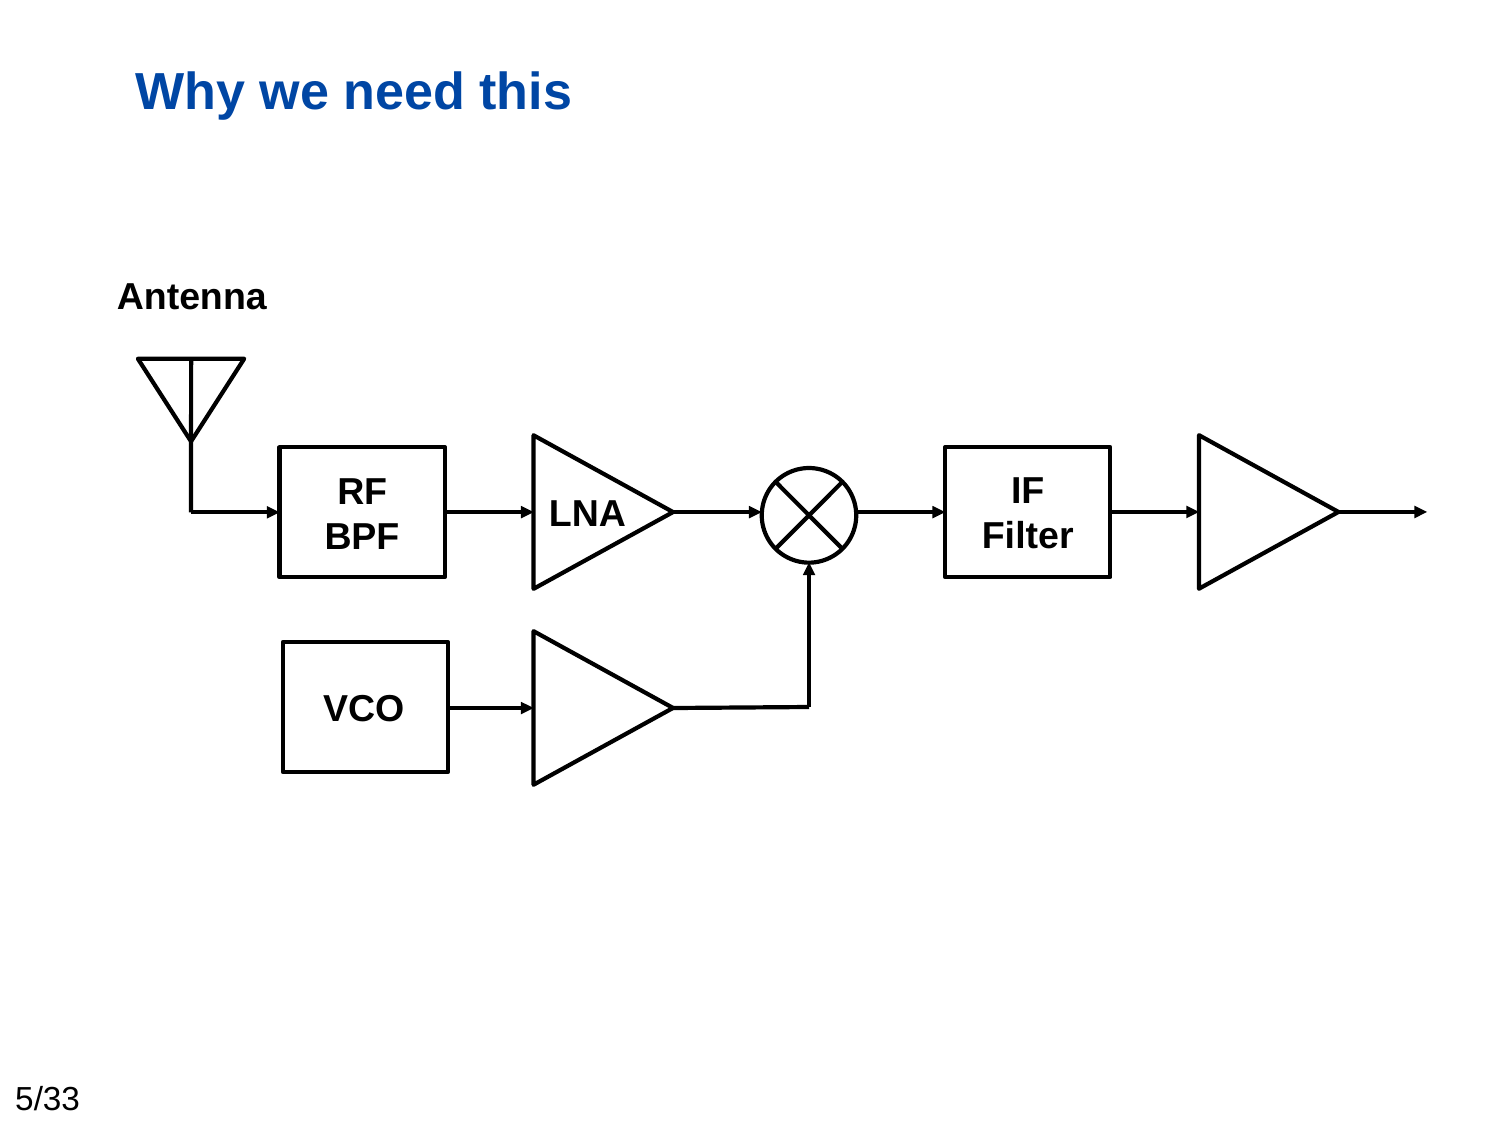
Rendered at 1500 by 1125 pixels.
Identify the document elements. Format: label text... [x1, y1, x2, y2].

text_box [531, 629, 673, 787]
text_box [277, 445, 447, 579]
text_box VCO [308, 676, 420, 737]
text_box RF BPF [309, 459, 415, 564]
text_box [531, 433, 621, 511]
text_box [531, 517, 624, 591]
text_box LNA [534, 481, 641, 542]
text_box [1196, 433, 1340, 591]
text_box [759, 485, 770, 545]
text_box [943, 445, 1112, 579]
text_box [784, 558, 834, 565]
text_box [773, 465, 859, 546]
title Why we need this [120, 18, 1471, 159]
text_box [641, 492, 674, 533]
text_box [775, 481, 843, 550]
text_box [136, 356, 247, 438]
text_box IF Filter [966, 459, 1089, 564]
text_box Antenna [101, 265, 282, 325]
text_box [281, 640, 450, 774]
